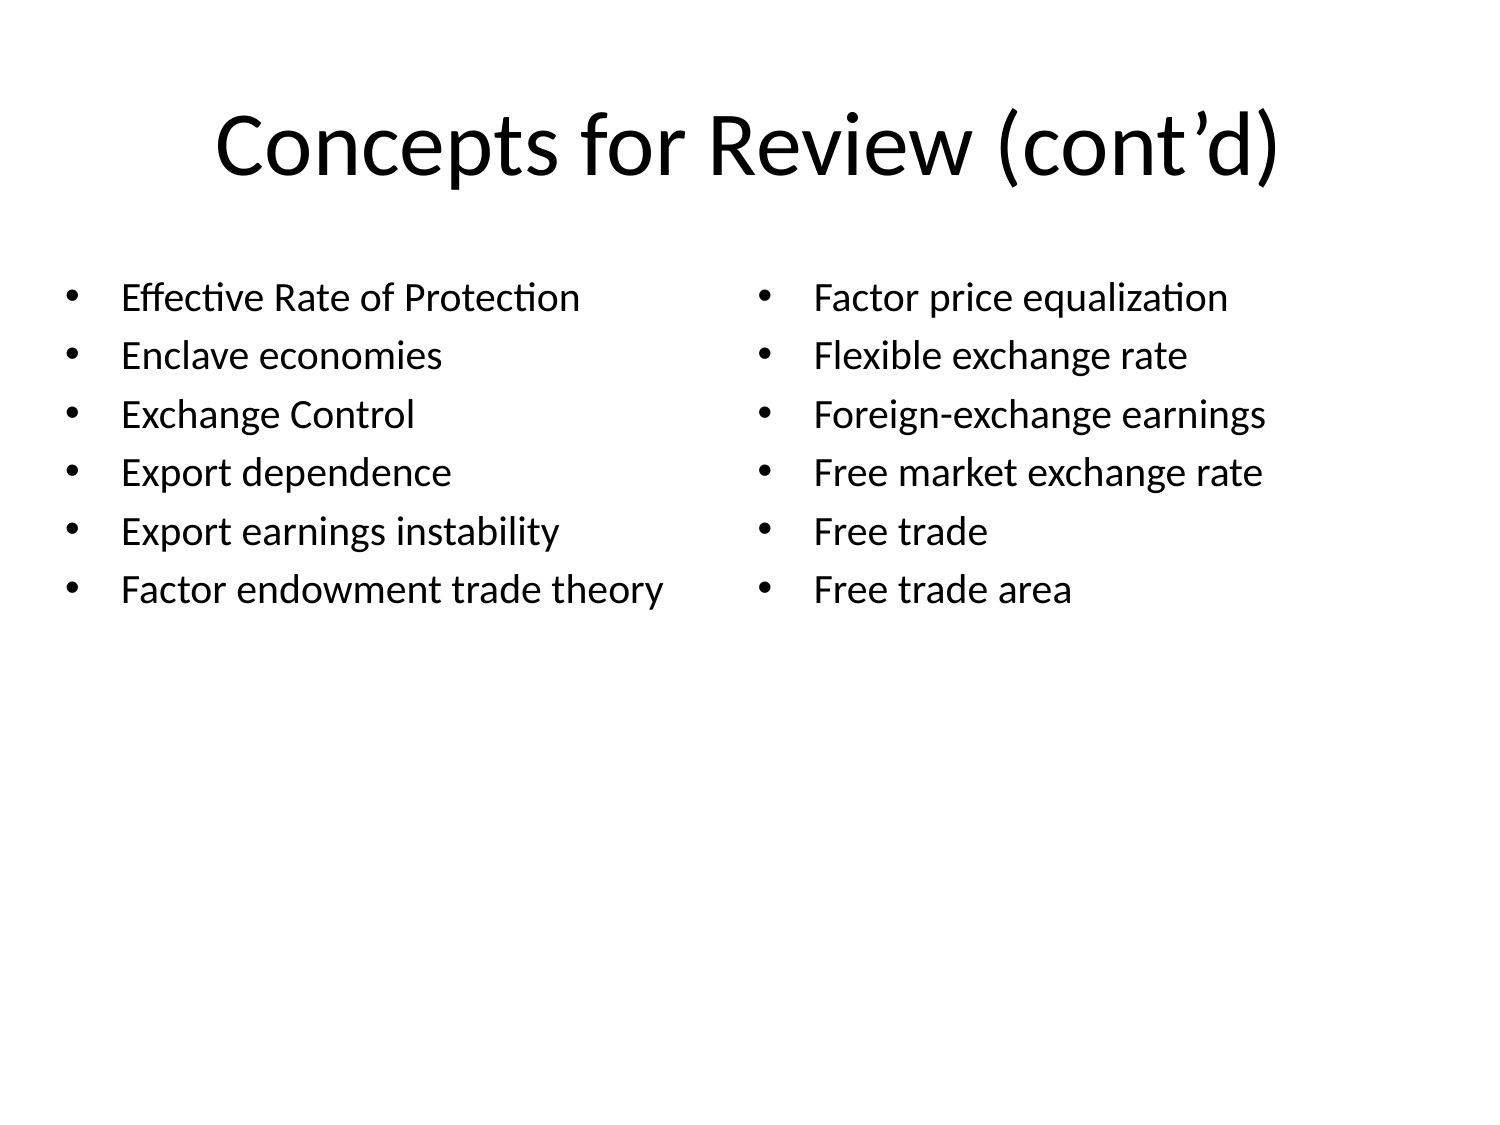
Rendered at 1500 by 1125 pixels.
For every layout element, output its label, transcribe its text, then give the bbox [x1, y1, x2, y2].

title Concepts for Review (cont’d) [75, 45, 1425, 233]
list Factor price equalization Flexible exchange rate Foreign-exchange earnings Free market exchange rate Free trade Free trade area [742, 262, 1411, 1013]
list Effective Rate of Protection Enclave economies Exchange Control Export dependence Export earnings instability Factor endowment trade theory [50, 262, 719, 1013]
